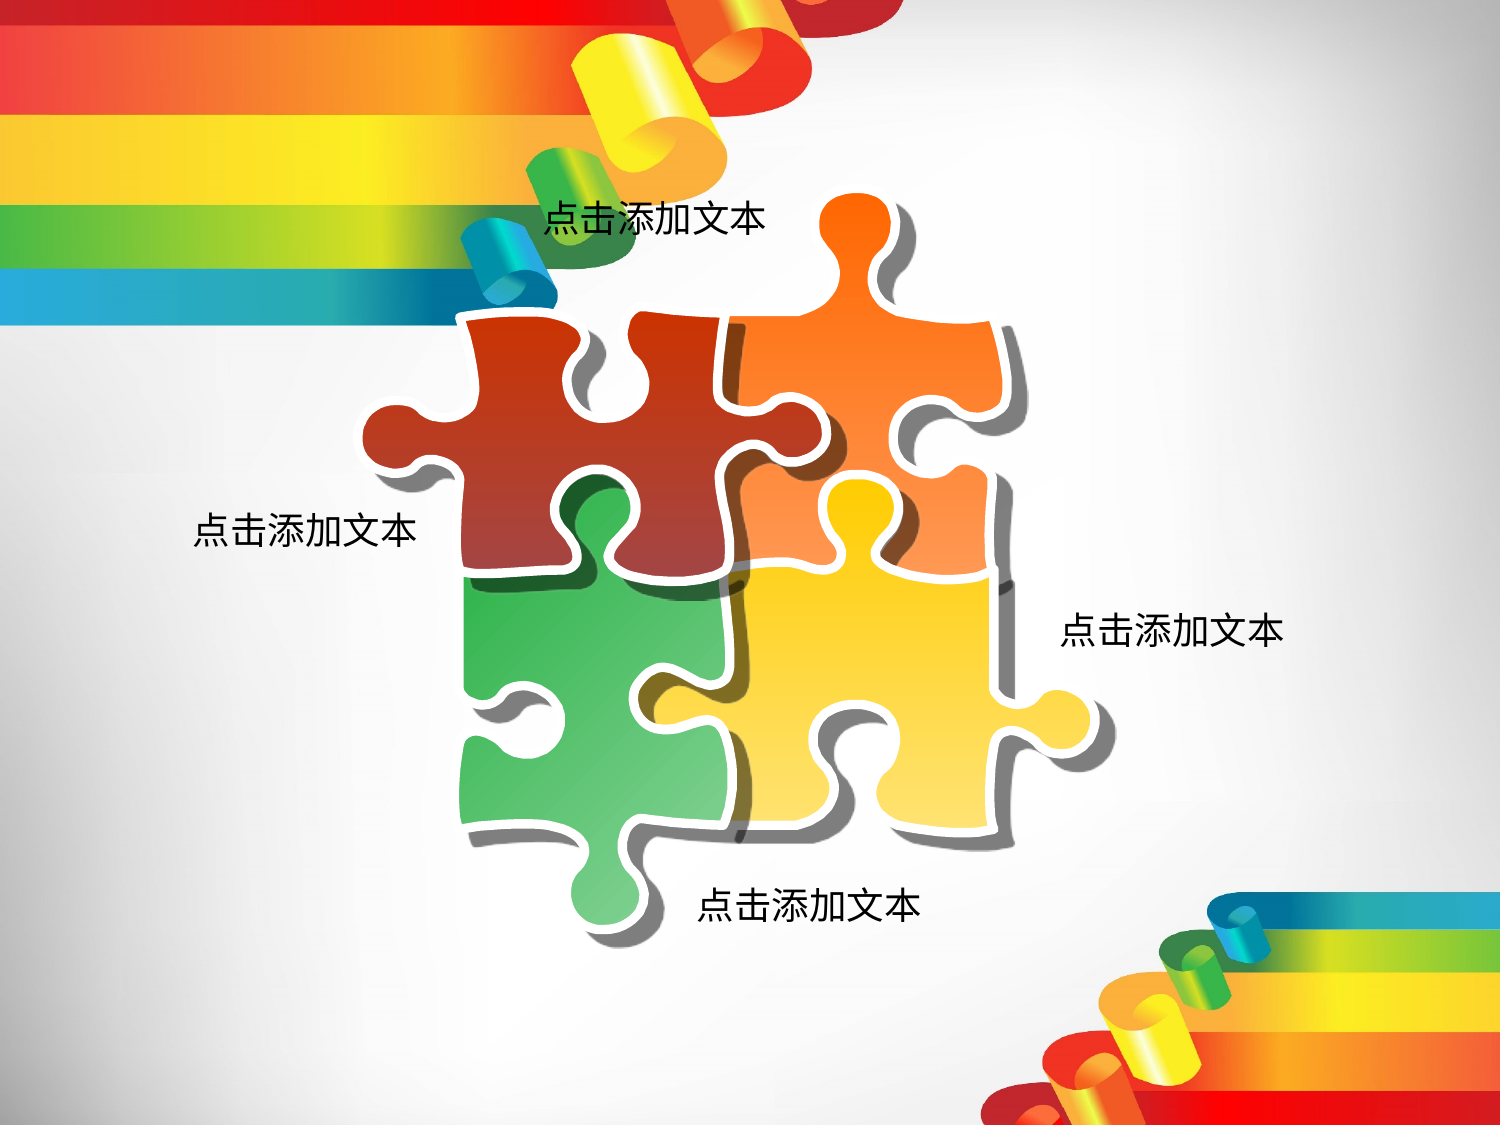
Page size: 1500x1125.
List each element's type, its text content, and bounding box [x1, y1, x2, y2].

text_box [357, 187, 1095, 929]
picture [0, 0, 1500, 1125]
text_box 点击添加文本 [682, 874, 1144, 935]
text_box 点击添加文本 [119, 499, 357, 560]
text_box 点击添加文本 [1095, 599, 1300, 660]
